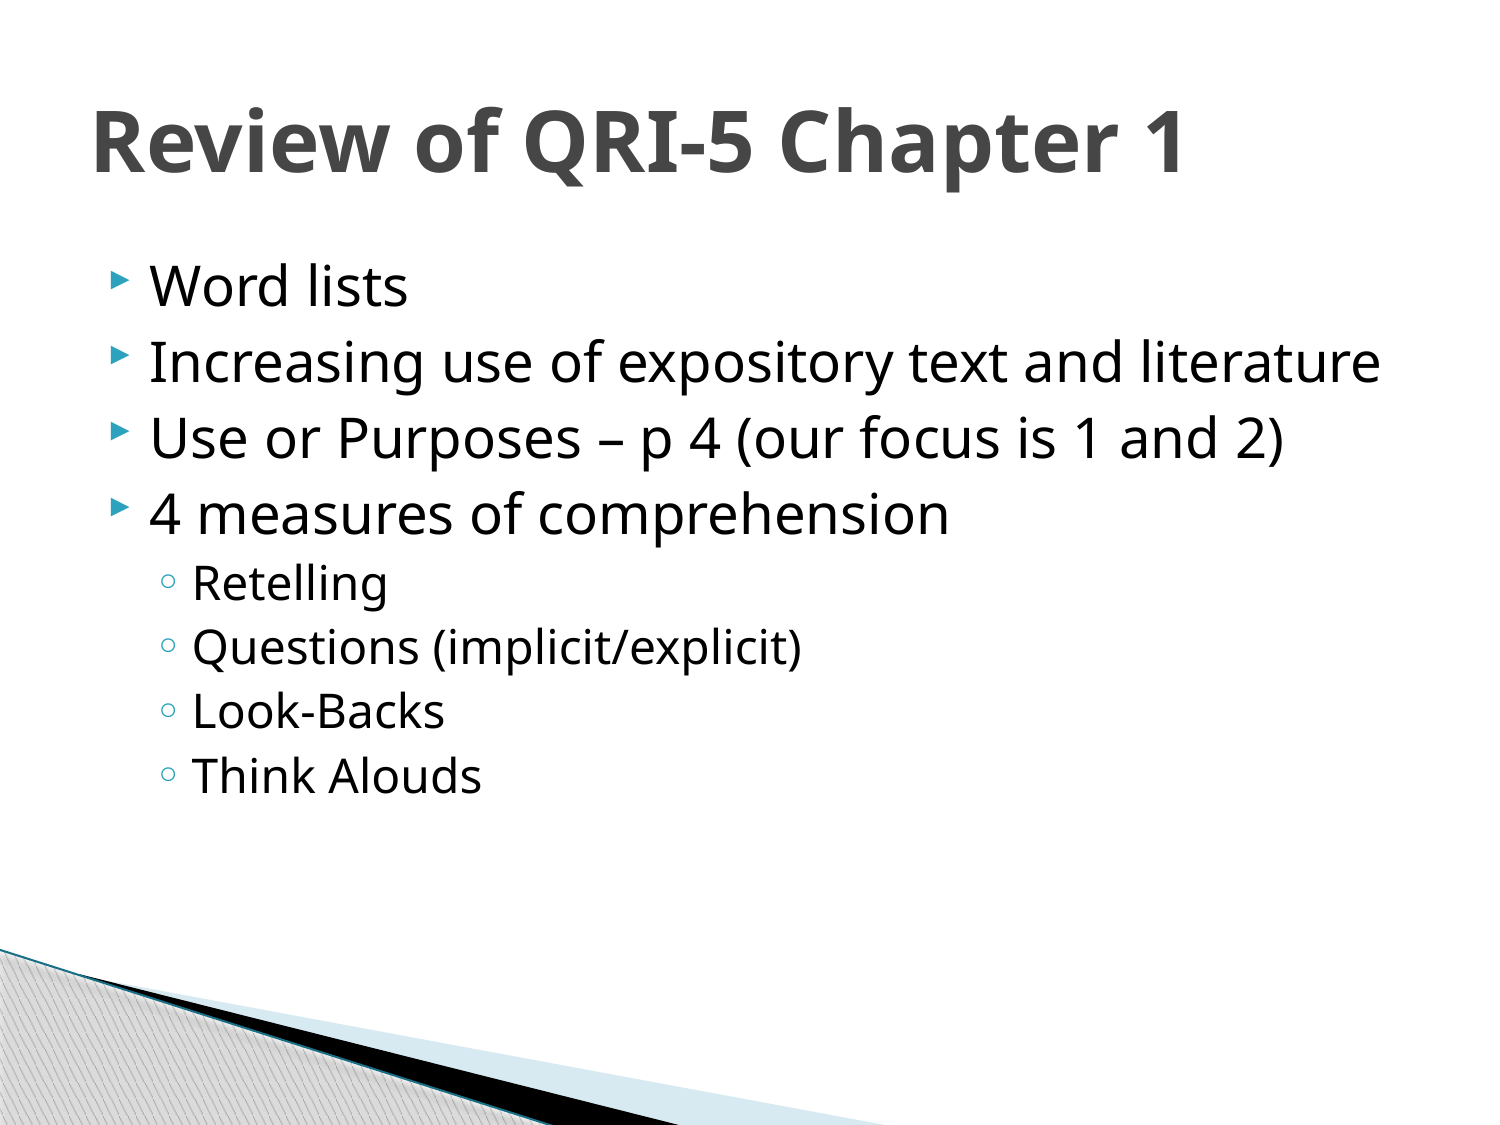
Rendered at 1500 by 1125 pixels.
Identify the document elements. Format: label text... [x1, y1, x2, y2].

title Review of QRI-5 Chapter 1 [75, 45, 1425, 233]
list Word lists Increasing use of expository text and literature Use or Purposes – p 4 (our focus is 1 and 2) 4 measures of comprehension Retelling Questions (implicit/explicit) Look-Backs Think Alouds [75, 243, 1425, 986]
